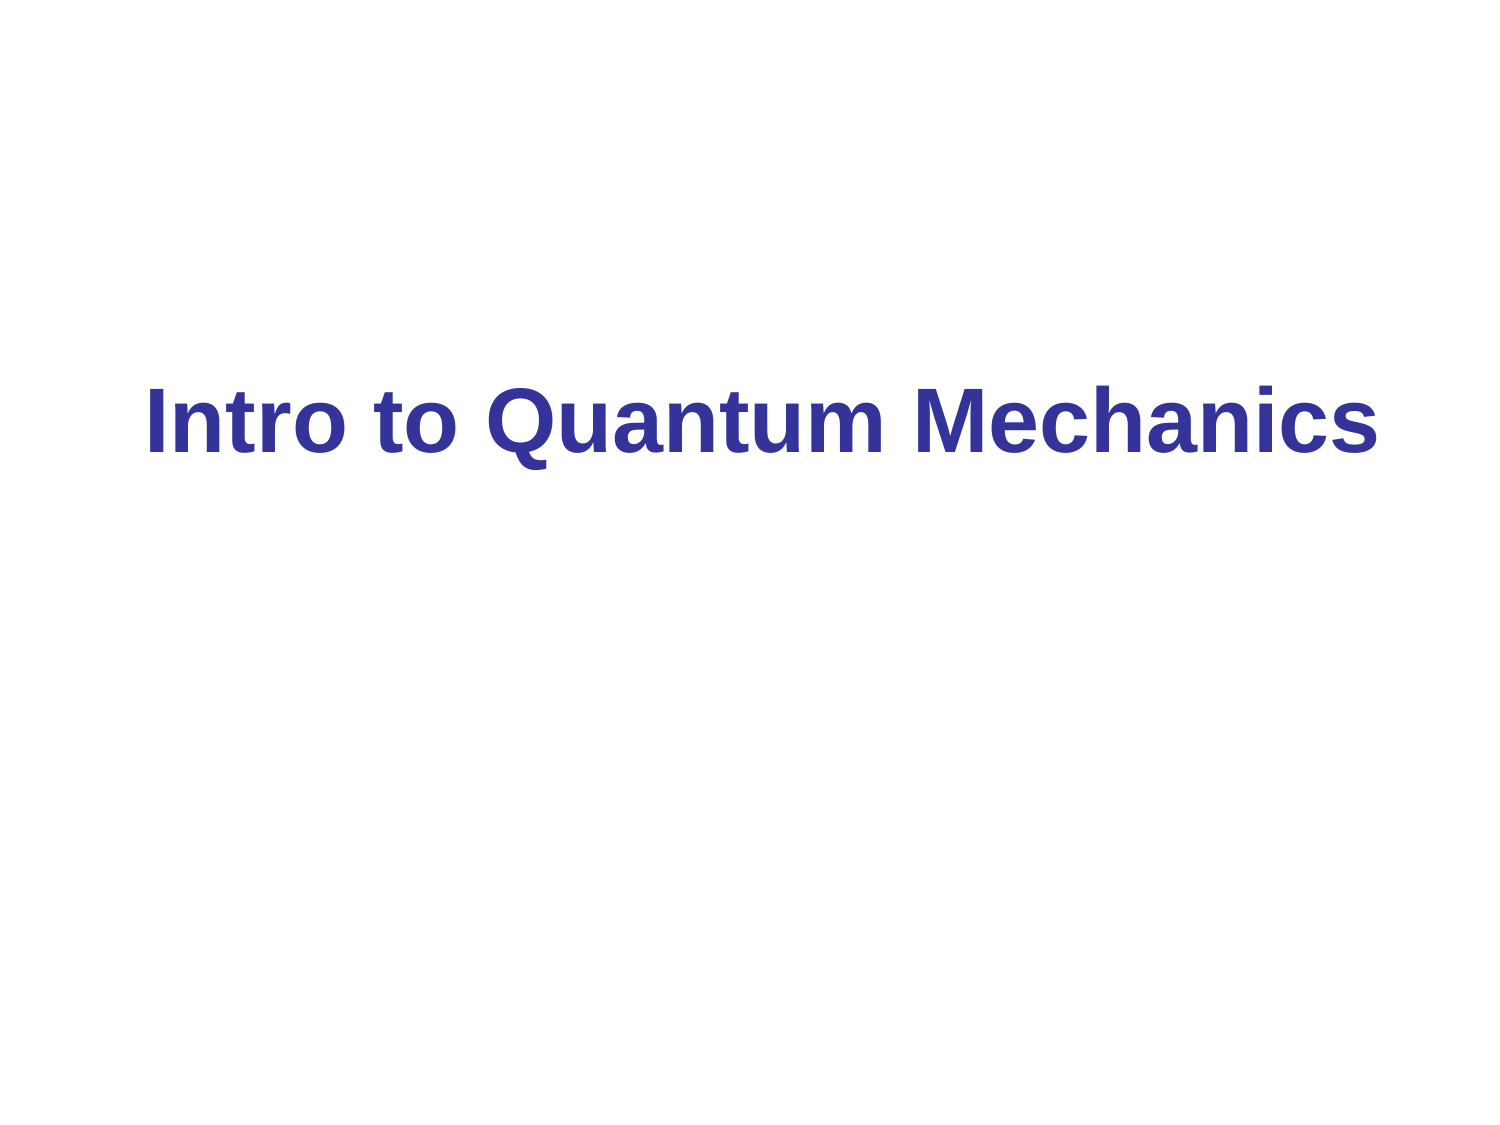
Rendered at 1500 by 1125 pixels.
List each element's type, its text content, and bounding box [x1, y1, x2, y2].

title Intro to Quantum Mechanics [126, 291, 1401, 541]
